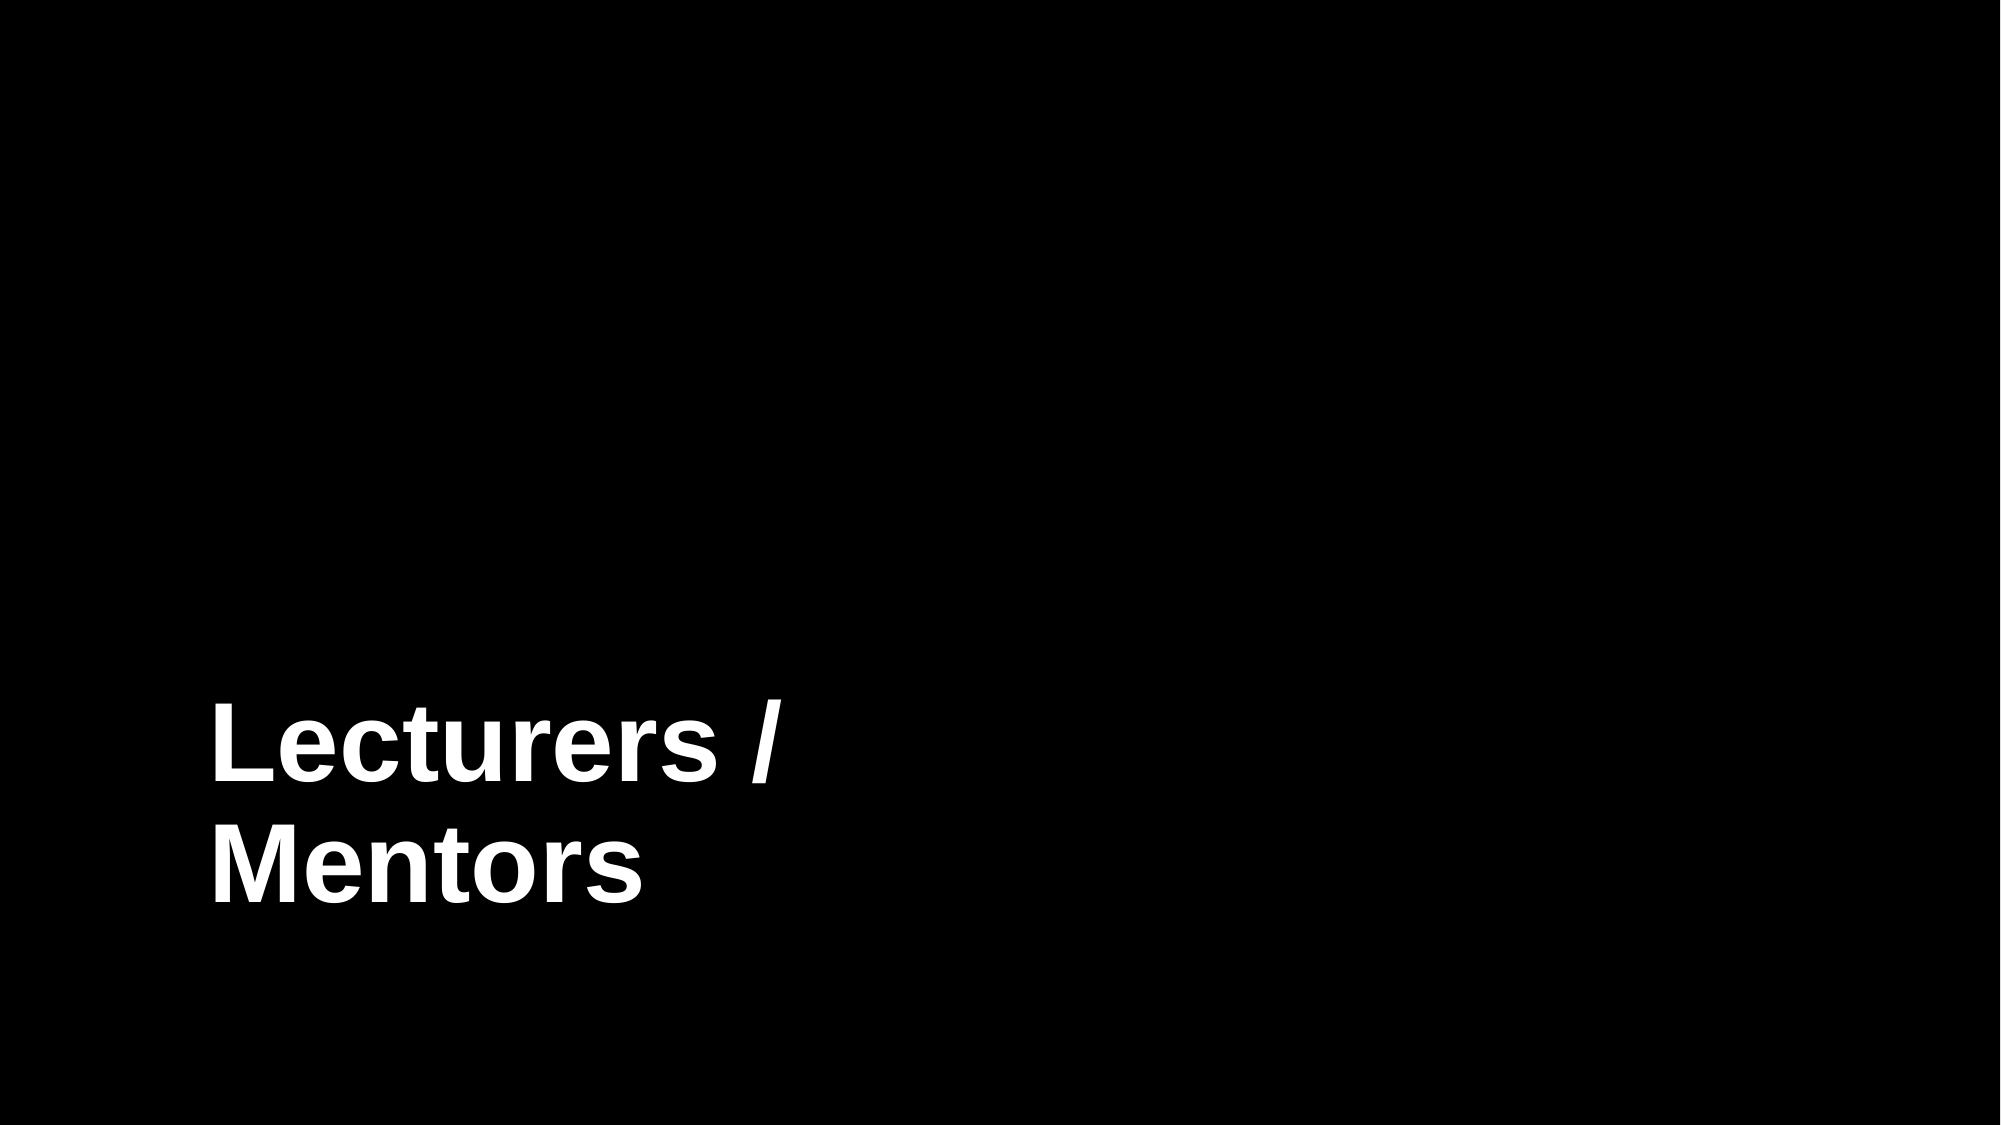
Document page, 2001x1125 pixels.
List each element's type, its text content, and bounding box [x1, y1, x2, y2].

title Lecturers / Mentors [193, 640, 1182, 971]
